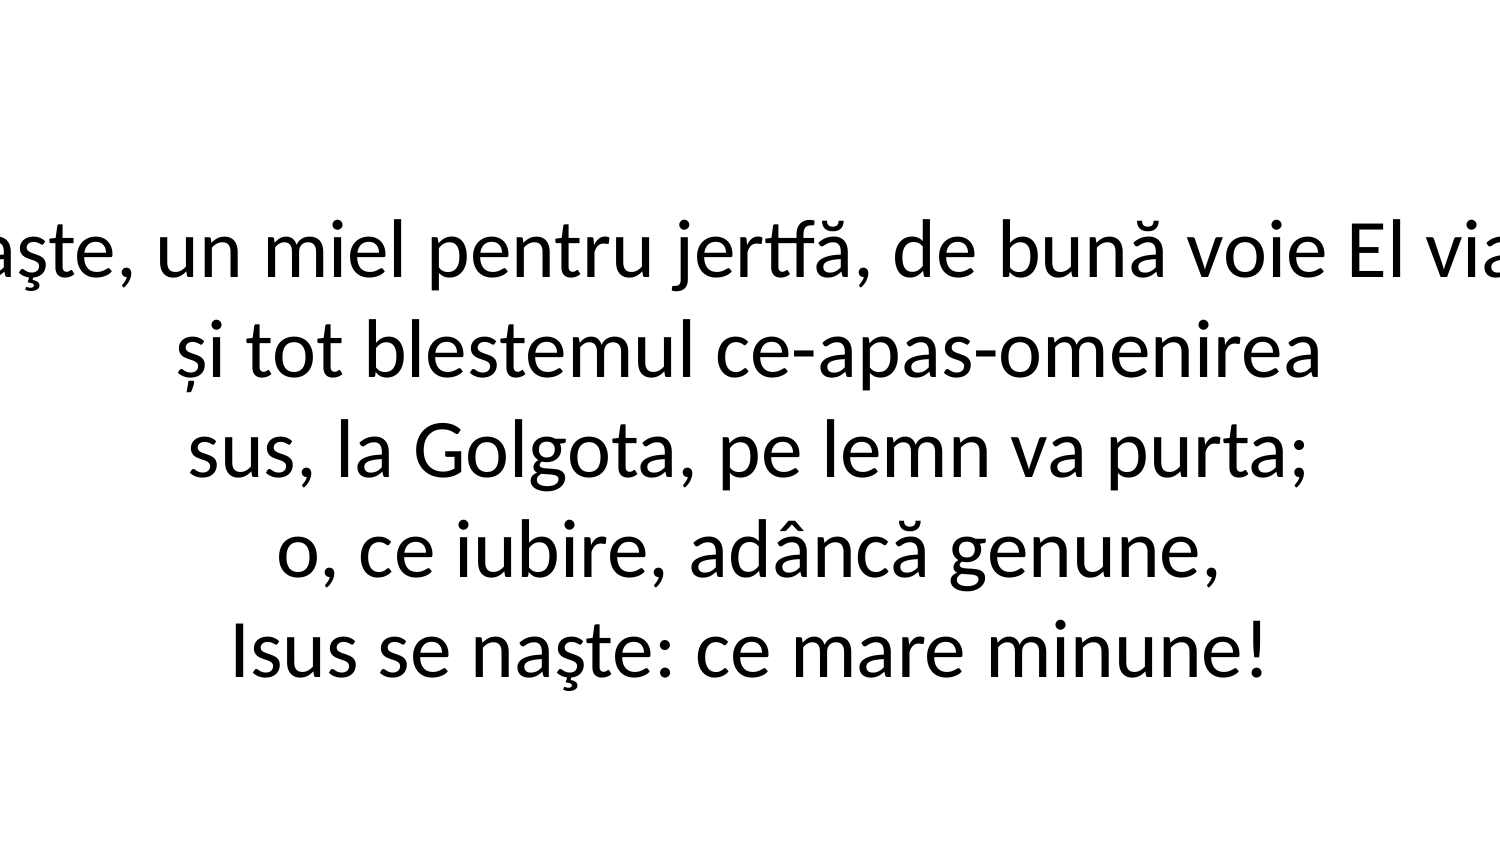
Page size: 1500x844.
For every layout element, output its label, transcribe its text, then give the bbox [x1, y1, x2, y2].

text_box 3. Isus se naşte, un miel pentru jertfă, de bună voie El viaţa-Şi va da, și tot blestemul ce-apas-omenirea sus, la Golgota, pe lemn va purta; o, ce iubire, adâncă genune, Isus se naşte: ce mare minune! [0, 142, 1500, 702]
